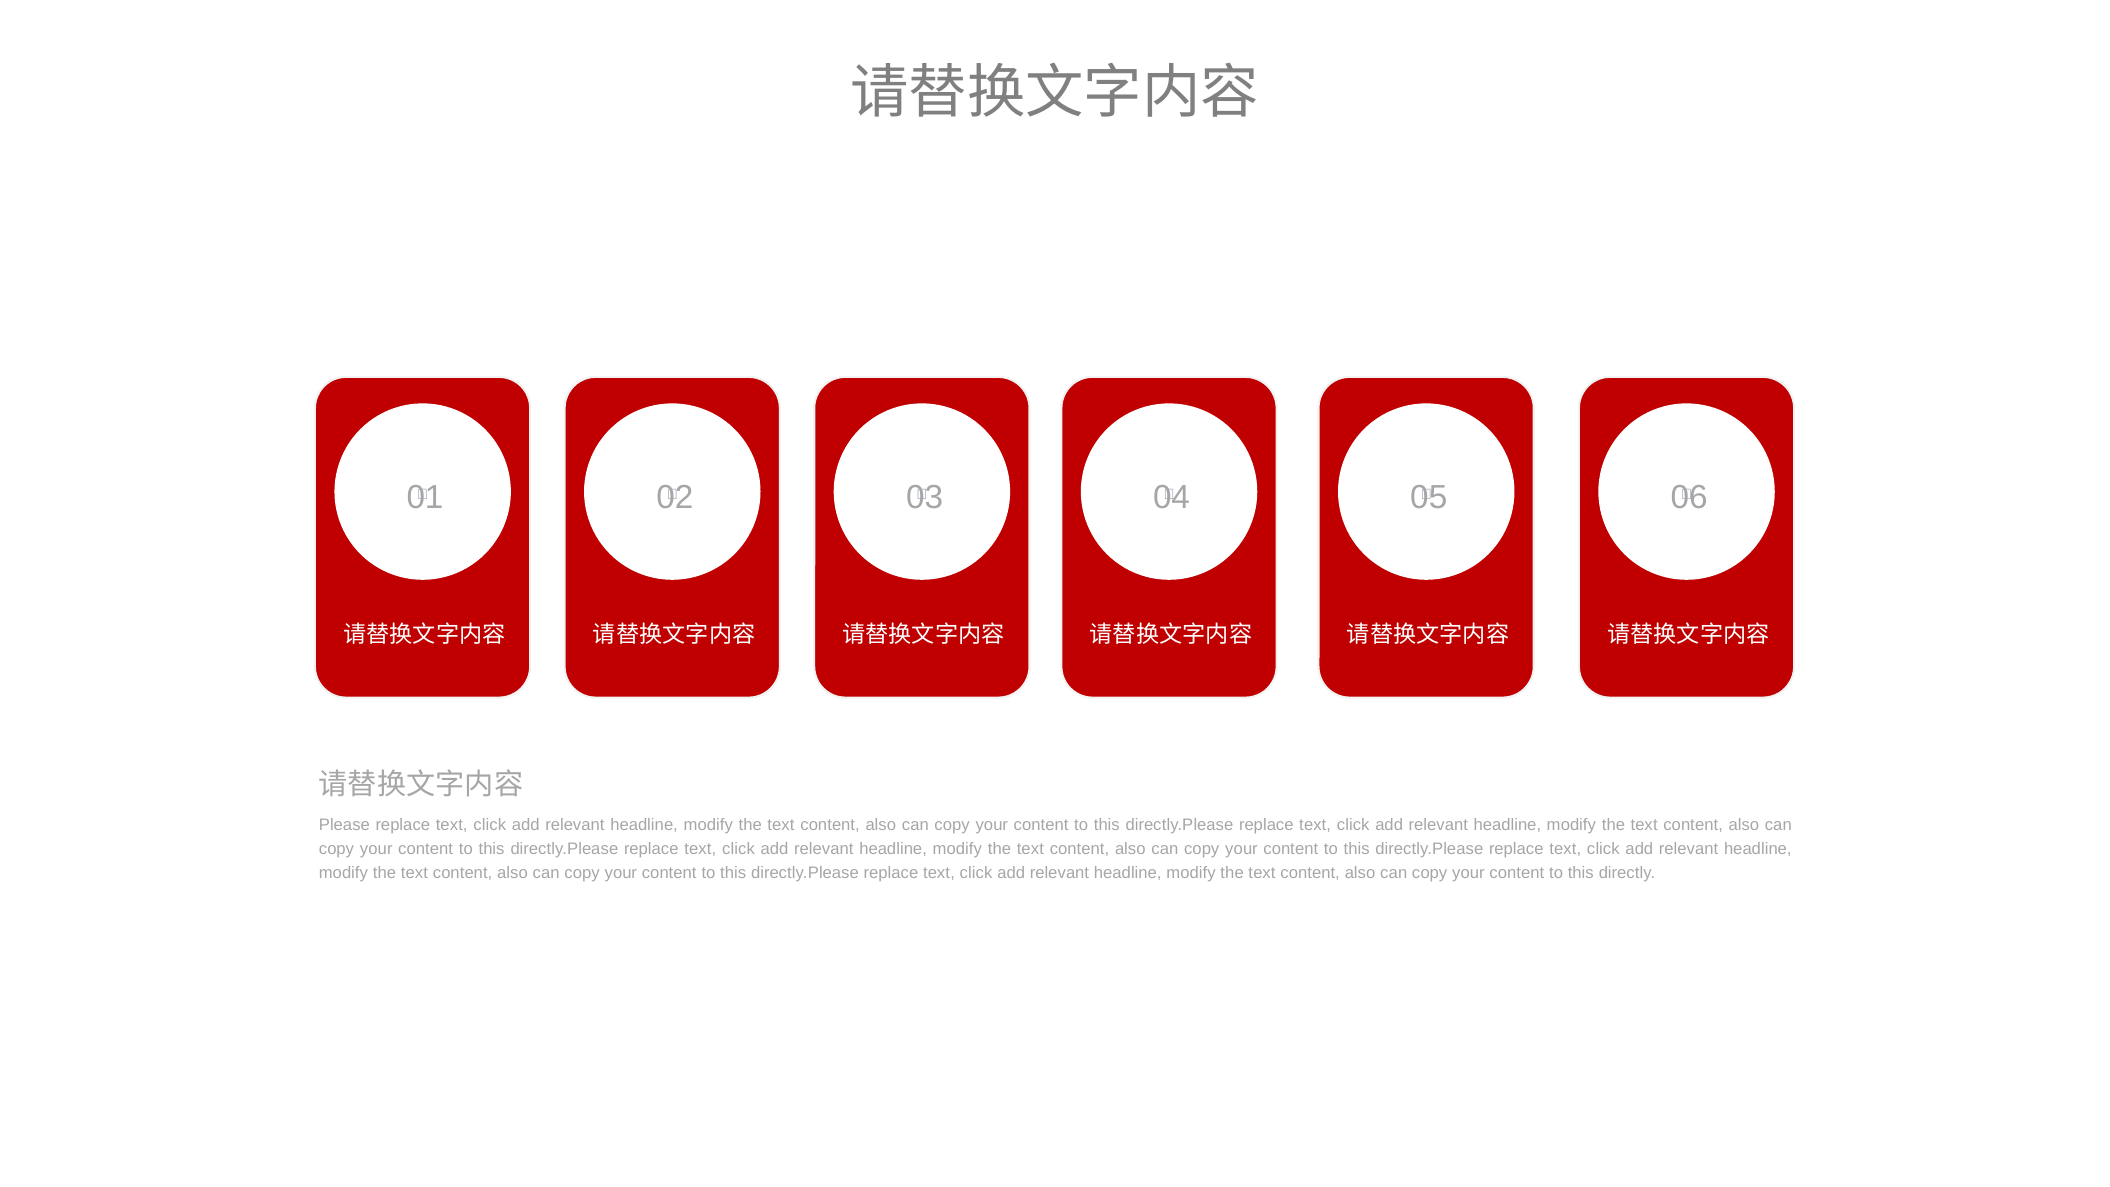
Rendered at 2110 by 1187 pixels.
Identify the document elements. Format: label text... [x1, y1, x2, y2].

text_box 请替换文字内容 [1065, 602, 1277, 659]
text_box  [832, 402, 1012, 581]
text_box  [583, 402, 762, 581]
text_box 请替换文字内容 [1322, 602, 1534, 659]
text_box Please replace text, click add relevant headline, modify the text content, also can copy your content to this directly.Please replace text, click add relevant headline, modify the text content, also can copy your content to this directly.Please replace text, click add relevant headline, modify the text content, also can copy your content to this directly.Please replace text, click add relevant headline, modify the text content, also can copy your content to this directly.Please replace text, click add relevant headline, modify the text content, also can copy your content to this directly. [318, 810, 1795, 946]
text_box [813, 375, 1031, 699]
text_box 请替换文字内容 [318, 751, 630, 808]
text_box  [1336, 402, 1516, 581]
text_box 02 [606, 437, 743, 546]
text_box 04 [1103, 437, 1240, 546]
text_box  [333, 402, 512, 581]
text_box 请替换文字内容 [817, 602, 1030, 659]
text_box 06 [1620, 437, 1758, 546]
text_box 05 [1360, 437, 1497, 546]
text_box 03 [856, 437, 993, 546]
text_box [563, 375, 781, 699]
text_box 01 [356, 437, 494, 546]
text_box 请替换文字内容 [568, 602, 780, 659]
text_box [313, 375, 532, 699]
text_box 请替换文字内容 [820, 32, 1289, 124]
text_box [1577, 375, 1796, 699]
text_box 请替换文字内容 [1582, 602, 1795, 659]
text_box  [1079, 402, 1259, 581]
text_box [1317, 375, 1535, 699]
text_box  [1597, 402, 1776, 581]
text_box 请替换文字内容 [318, 602, 531, 659]
text_box [1060, 375, 1278, 699]
